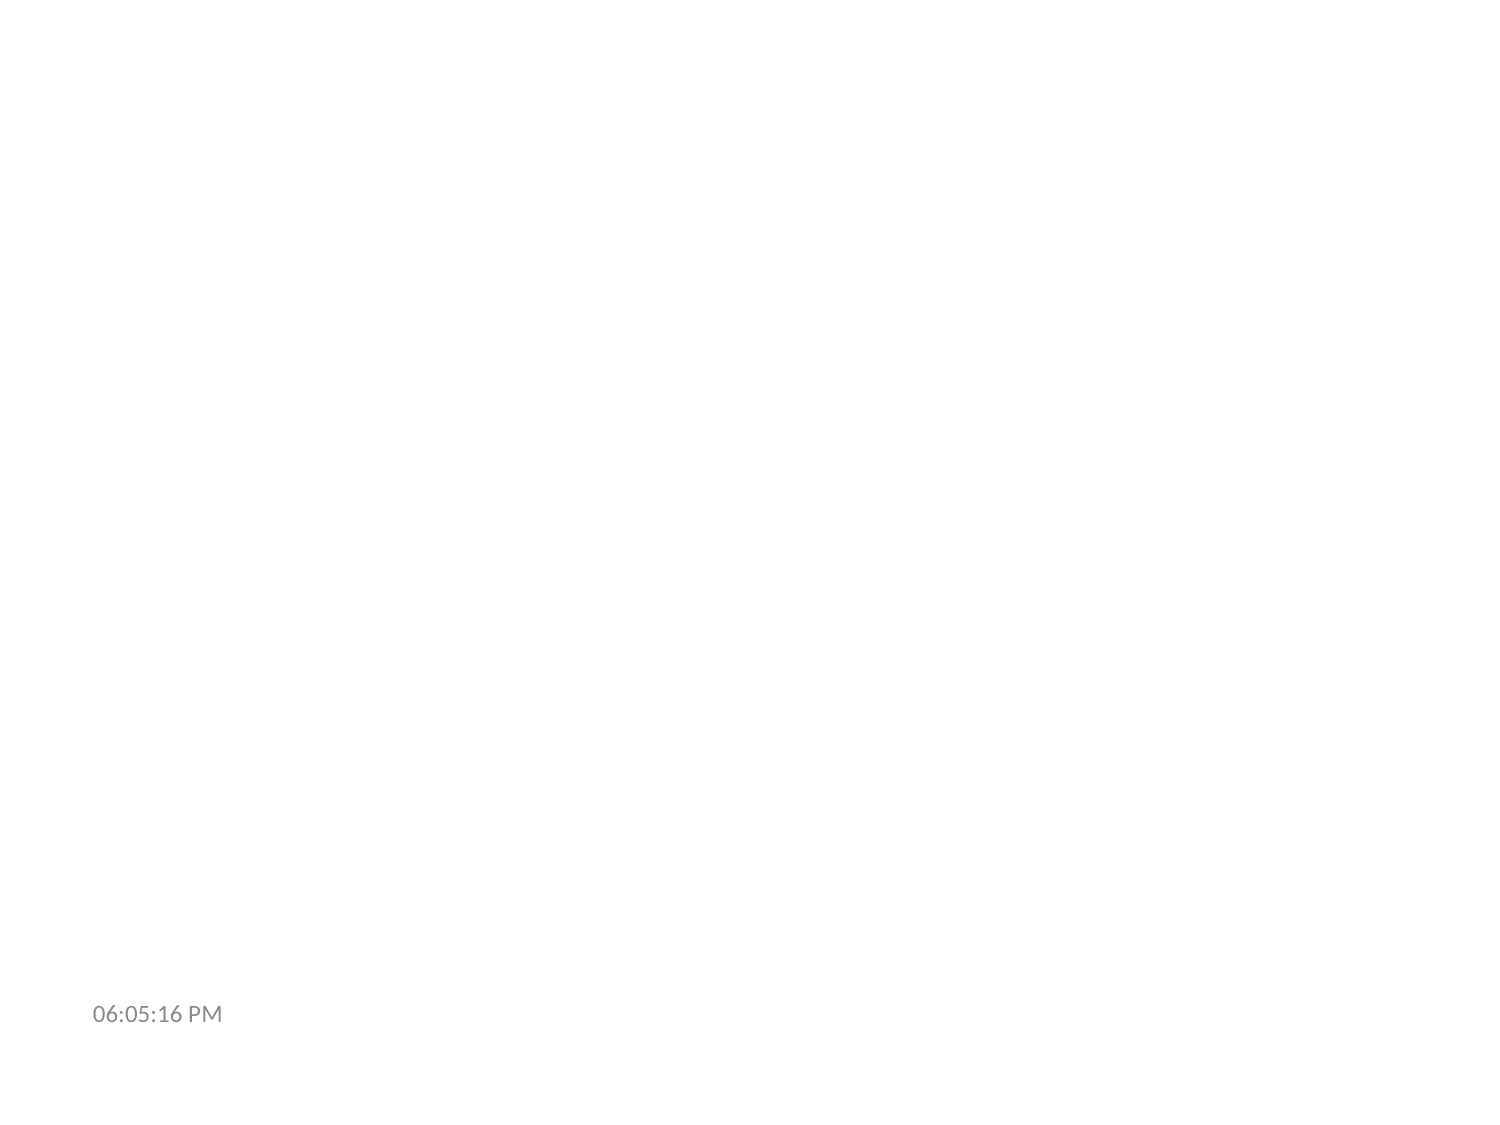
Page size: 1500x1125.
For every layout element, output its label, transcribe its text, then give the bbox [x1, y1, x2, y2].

text_box 3:35:09 PM [77, 982, 428, 1043]
